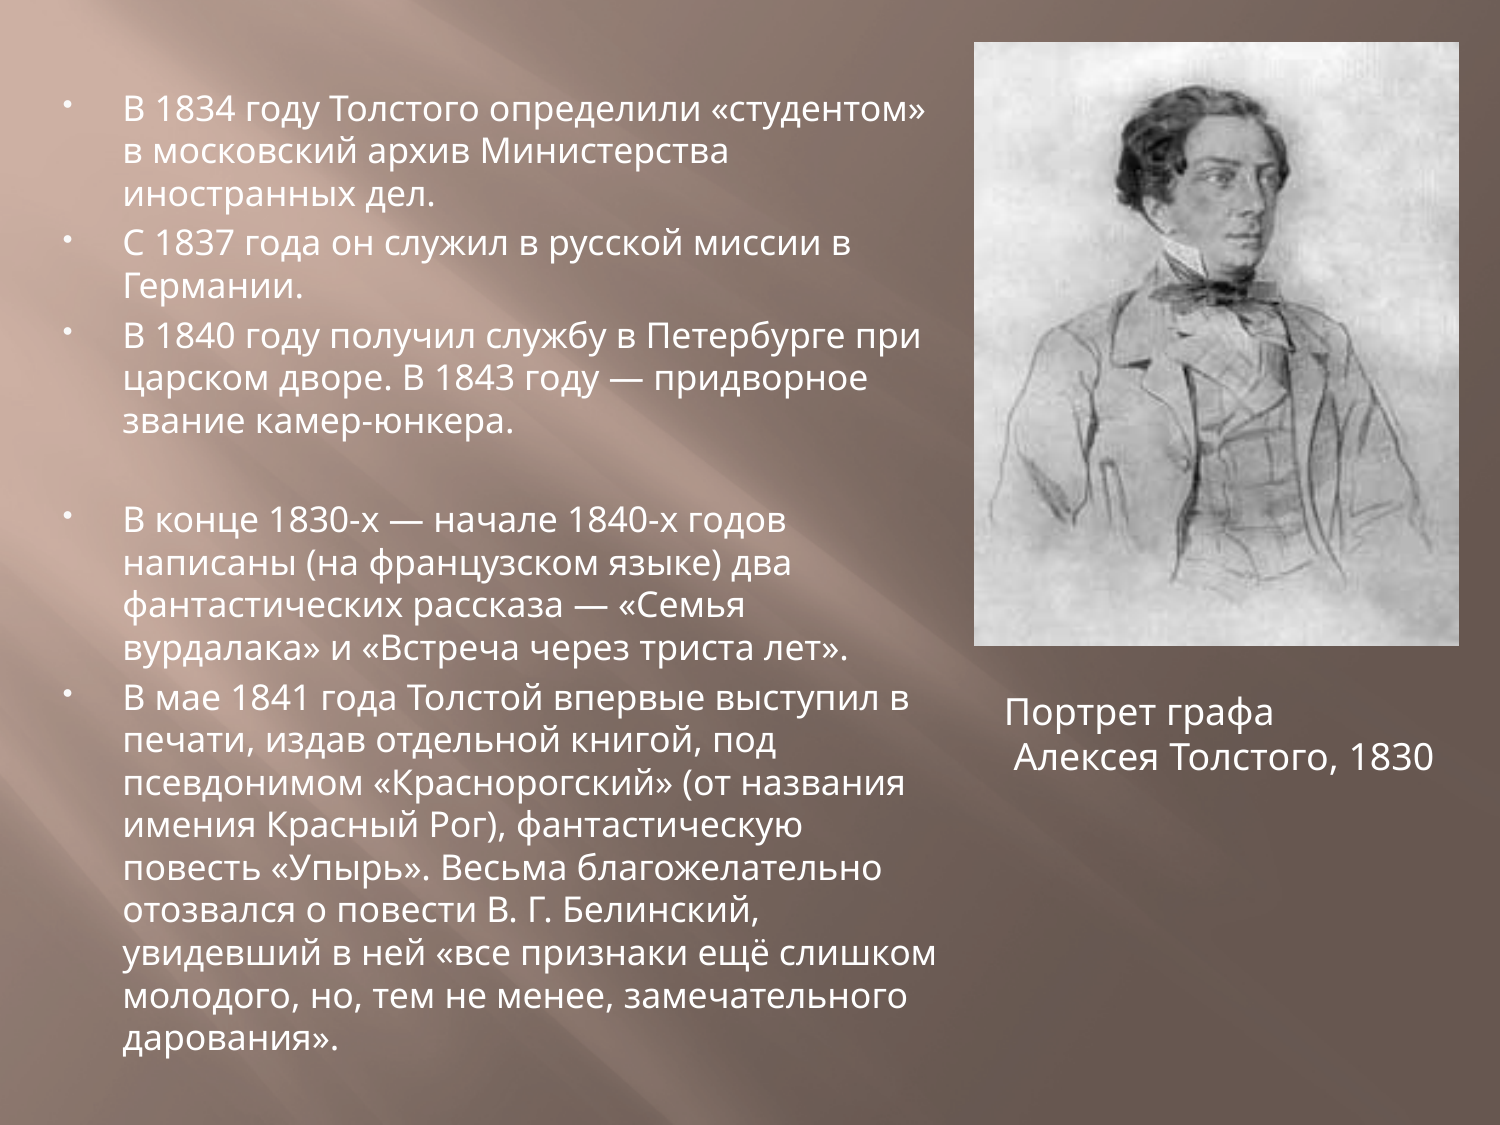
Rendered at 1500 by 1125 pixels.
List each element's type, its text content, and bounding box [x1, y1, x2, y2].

list В 1834 году Толстого определили «студентом» в московский архив Министерства иностранных дел. С 1837 года он служил в русской миссии в Германии. В 1840 году получил службу в Петербурге при царском дворе. В 1843 году — придворное звание камер-юнкера. В конце 1830-х — начале 1840-х годов написаны (на французском языке) два фантастических рассказа — «Семья вурдалака» и «Встреча через триста лет». В мае 1841 года Толстой впервые выступил в печати, издав отдельной книгой, под псевдонимом «Краснорогский» (от названия имения Красный Рог), фантастическую повесть «Упырь». Весьма благожелательно отозвался о повести В. Г. Белинский, увидевший в ней «все признаки ещё слишком молодого, но, тем не менее, замечательного дарования». [29, 78, 963, 1094]
text_box Портрет графа Алексея Толстого, 1830 [988, 680, 1450, 786]
picture [974, 42, 1459, 646]
